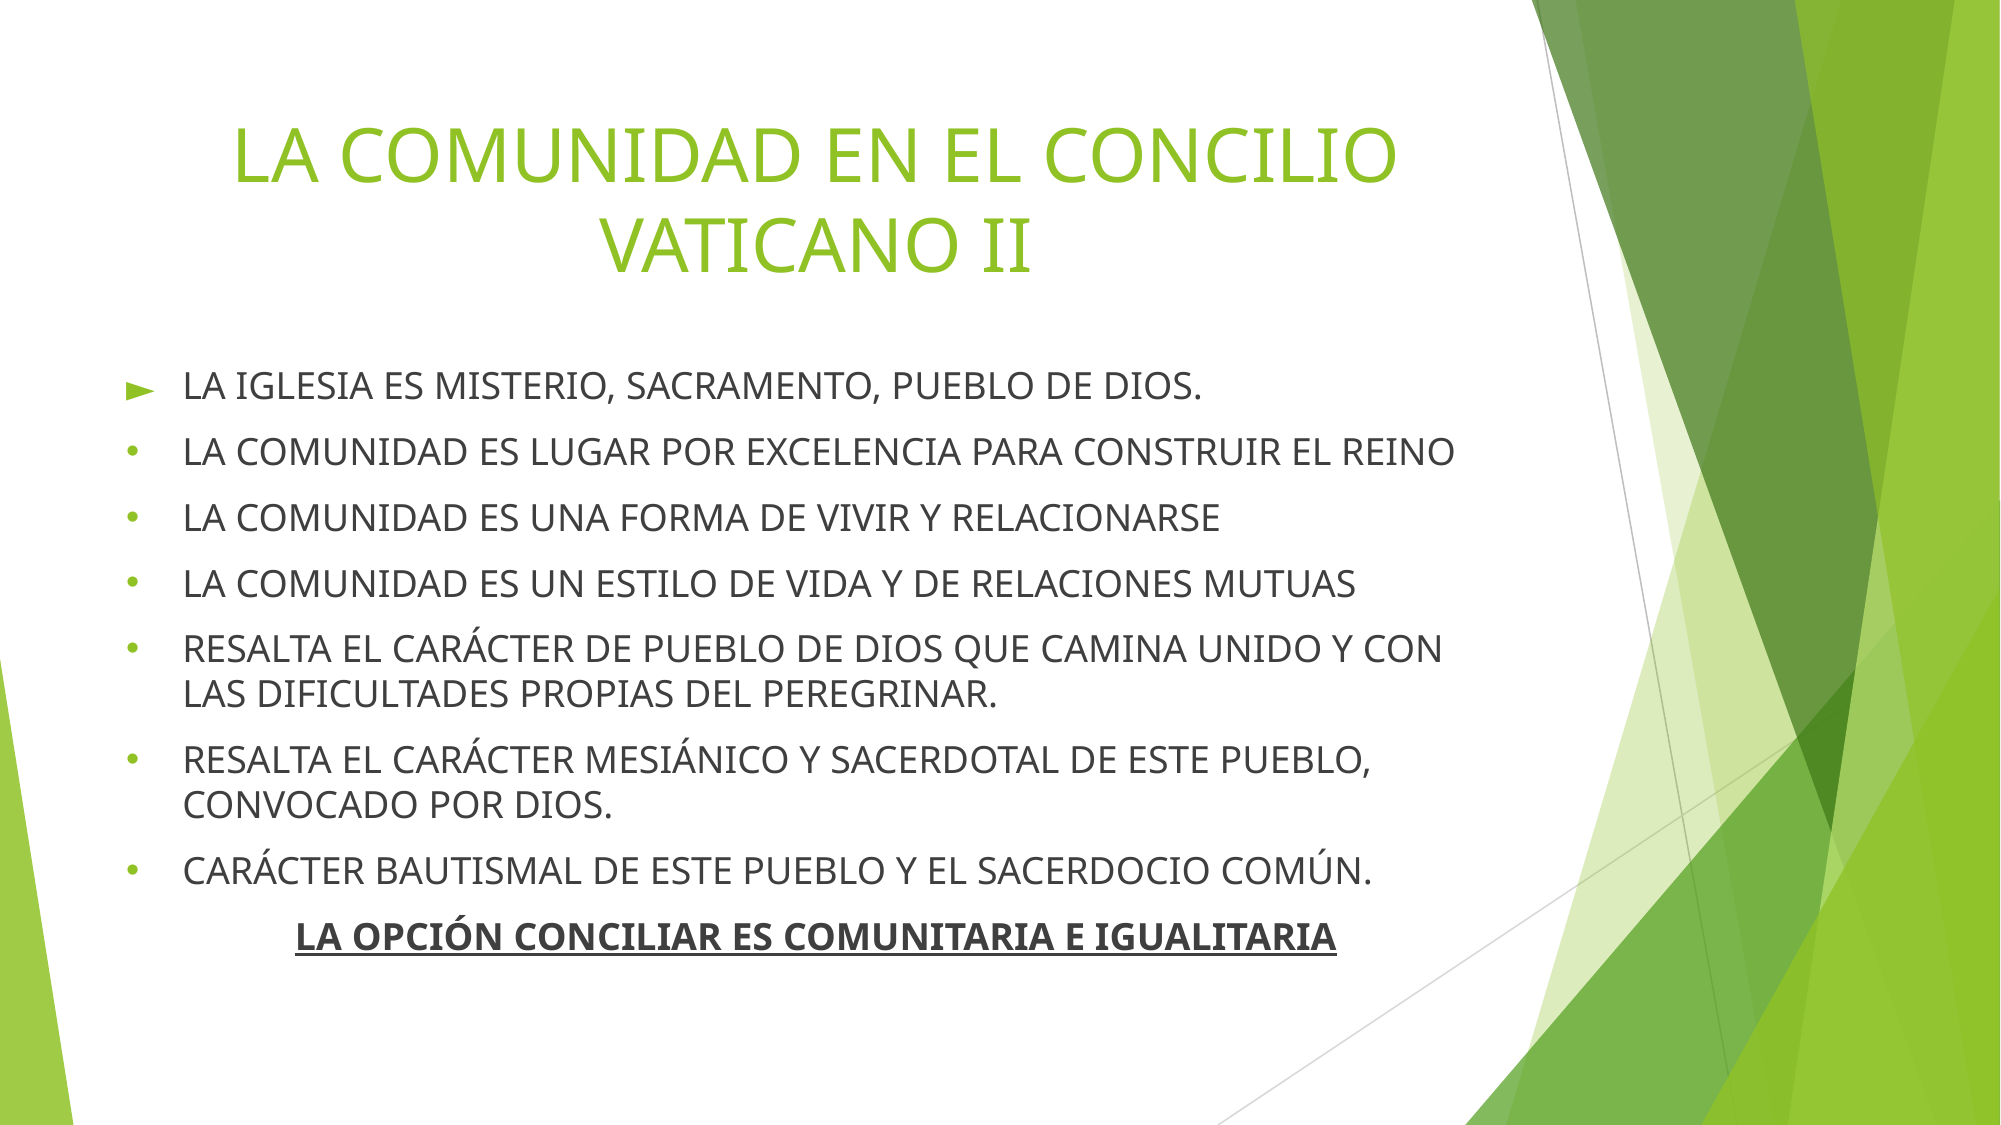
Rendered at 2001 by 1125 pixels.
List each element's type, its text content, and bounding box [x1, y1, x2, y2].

list LA IGLESIA ES MISTERIO, SACRAMENTO, PUEBLO DE DIOS. LA COMUNIDAD ES LUGAR POR EXCELENCIA PARA CONSTRUIR EL REINO LA COMUNIDAD ES UNA FORMA DE VIVIR Y RELACIONARSE LA COMUNIDAD ES UN ESTILO DE VIDA Y DE RELACIONES MUTUAS RESALTA EL CARÁCTER DE PUEBLO DE DIOS QUE CAMINA UNIDO Y CON LAS DIFICULTADES PROPIAS DEL PEREGRINAR. RESALTA EL CARÁCTER MESIÁNICO Y SACERDOTAL DE ESTE PUEBLO, CONVOCADO POR DIOS. CARÁCTER BAUTISMAL DE ESTE PUEBLO Y EL SACERDOCIO COMÚN. LA OPCIÓN CONCILIAR ES COMUNITARIA E IGUALITARIA [111, 354, 1522, 992]
title LA COMUNIDAD EN EL CONCILIO VATICANO II [111, 99, 1522, 317]
